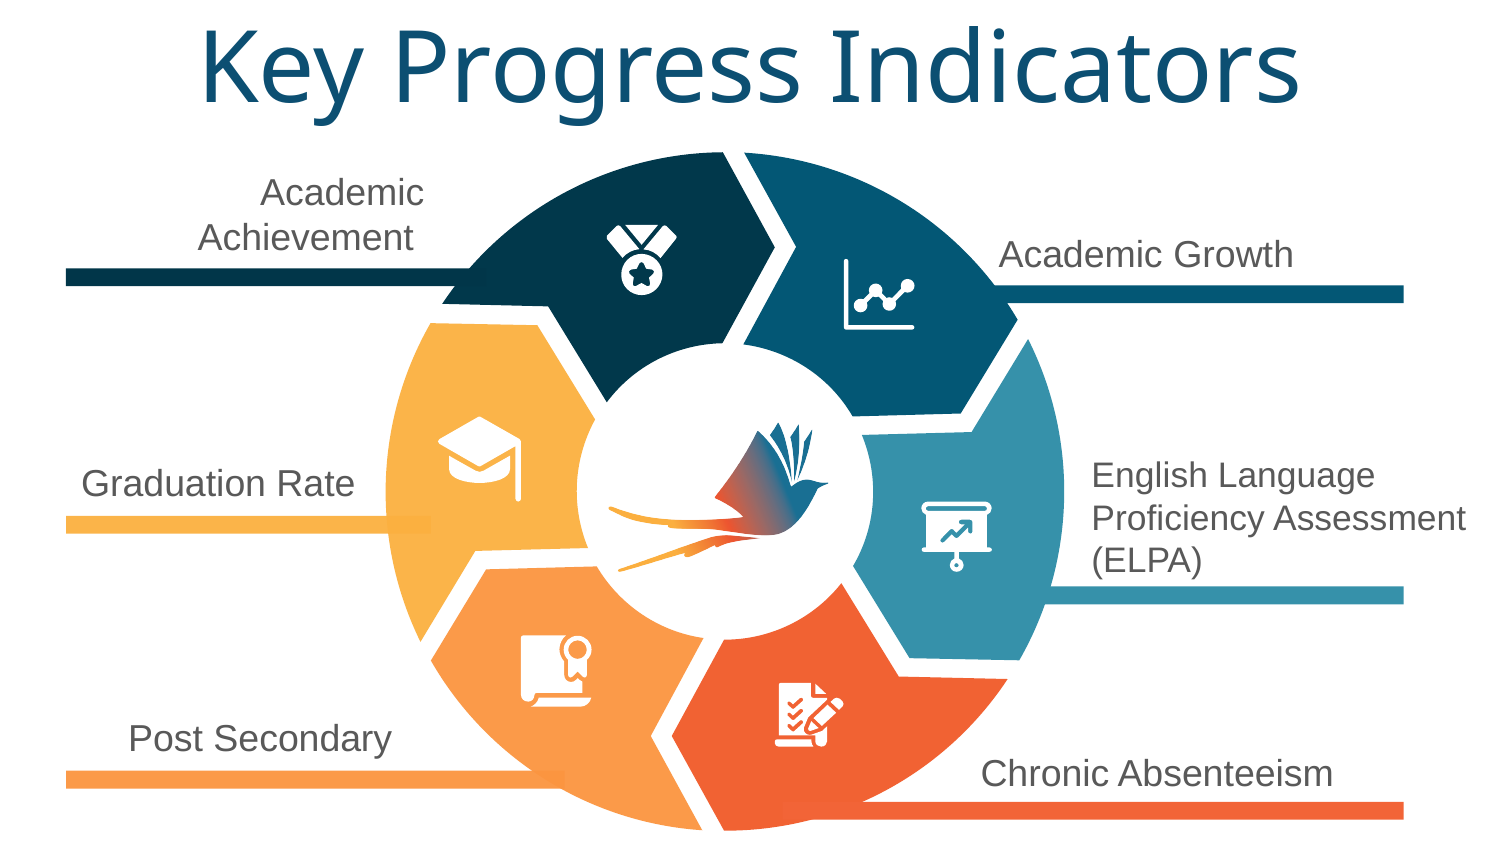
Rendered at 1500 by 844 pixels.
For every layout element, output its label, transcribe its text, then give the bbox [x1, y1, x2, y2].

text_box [843, 258, 915, 330]
text_box Academic Growth [983, 215, 1440, 305]
text_box Academic Achievement [57, 152, 440, 287]
text_box [1007, 586, 1404, 605]
text_box [782, 801, 1404, 820]
text_box [743, 267, 1018, 417]
text_box [65, 268, 487, 287]
text_box Graduation Rate [49, 444, 371, 528]
text_box [66, 770, 565, 789]
text_box [868, 339, 1065, 661]
text_box [430, 566, 704, 831]
text_box Key Progress Indicators [112, 0, 1388, 267]
text_box [385, 323, 582, 642]
text_box [671, 618, 1008, 831]
text_box [442, 267, 765, 387]
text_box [520, 635, 592, 707]
text_box [983, 285, 1404, 304]
text_box [921, 501, 992, 572]
text_box English Language Proficiency Assessment (ELPA) [1076, 437, 1500, 605]
picture [587, 389, 863, 610]
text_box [774, 682, 845, 747]
text_box Chronic Absenteeism [965, 733, 1422, 818]
text_box Post Secondary [96, 698, 418, 770]
text_box [66, 515, 431, 534]
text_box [606, 224, 678, 296]
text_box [437, 416, 522, 502]
